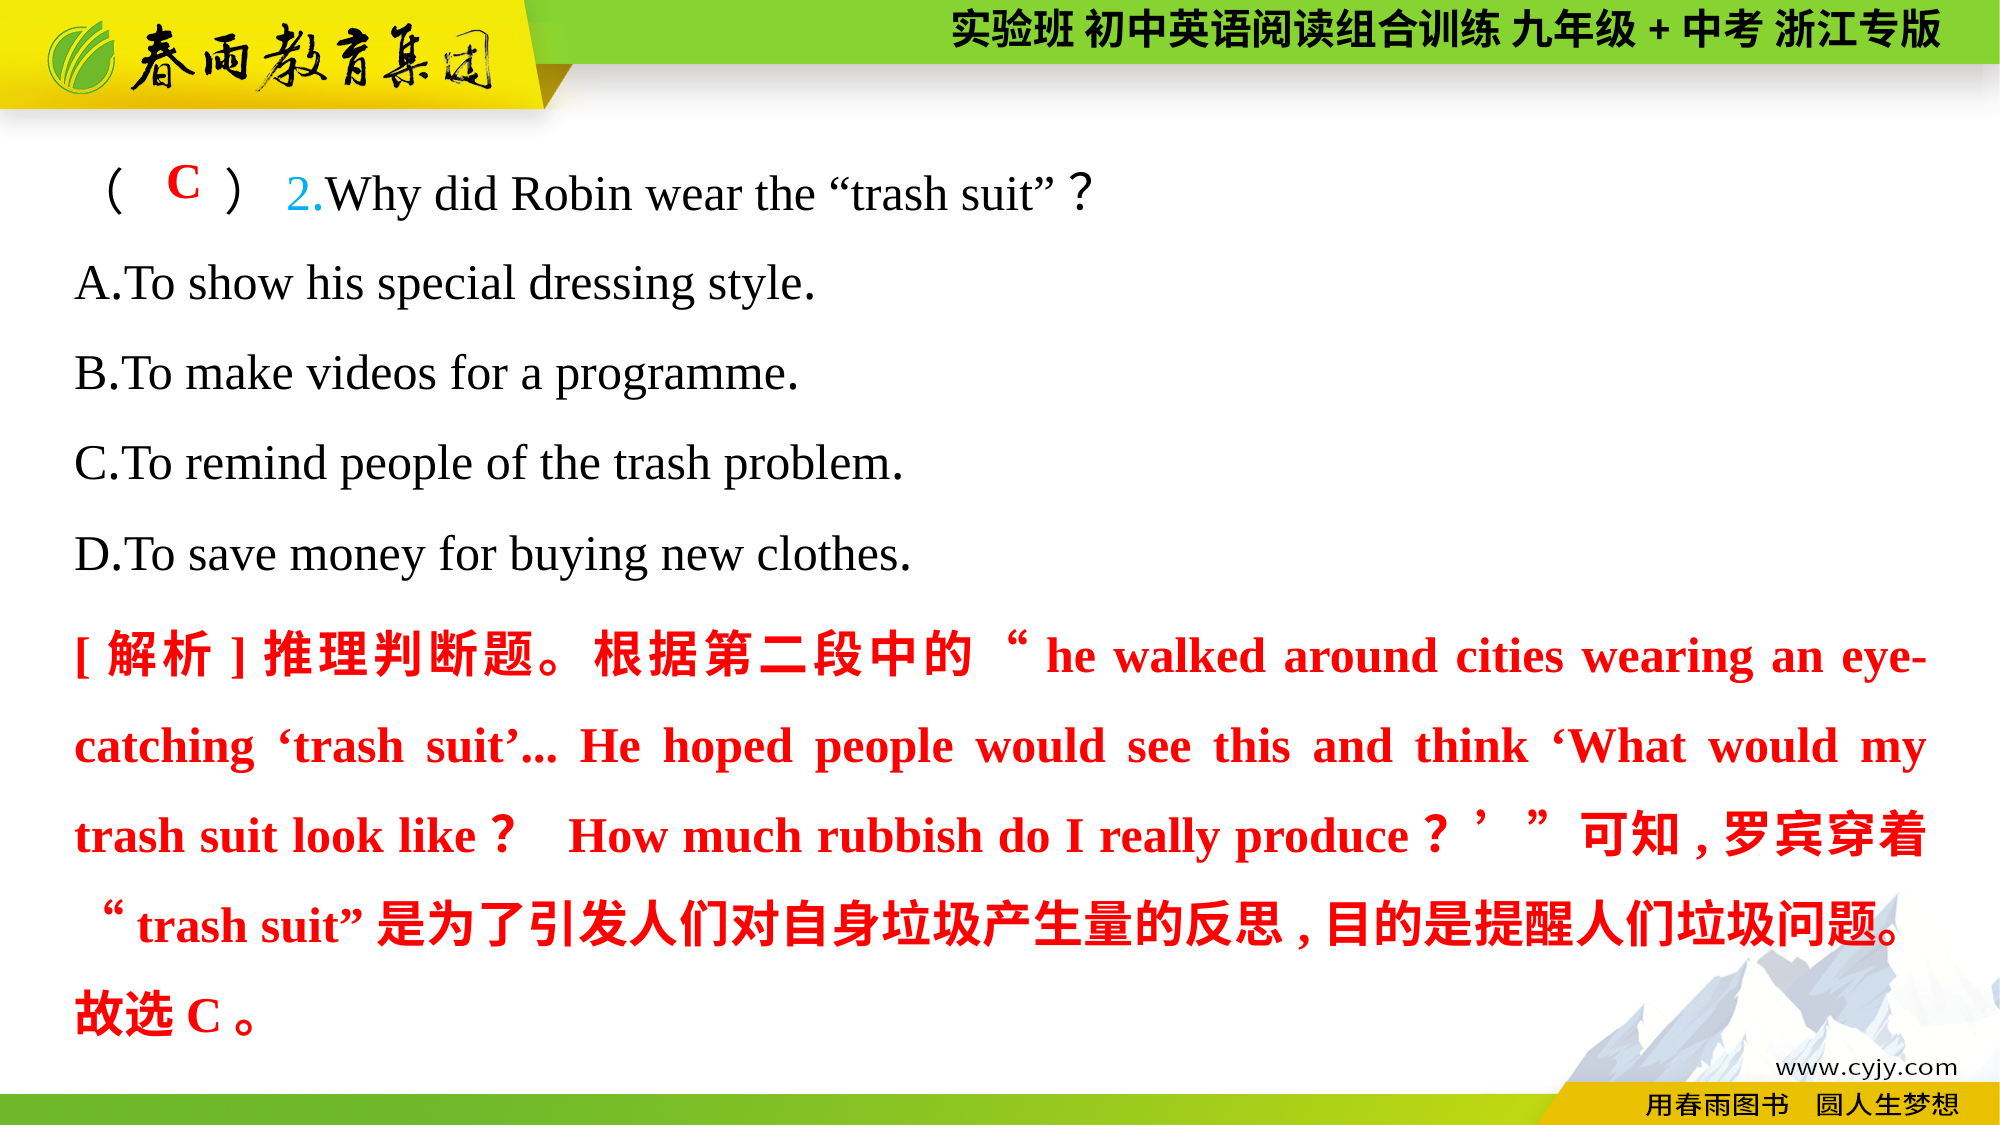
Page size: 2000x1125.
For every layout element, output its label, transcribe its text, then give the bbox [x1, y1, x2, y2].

list （ ）2.Why did Robin wear the “trash suit”？ A.To show his special dressing style. B.To make videos for a programme. C.To remind people of the trash problem. D.To save money for buying new clothes. [59, 122, 1944, 585]
text_box [解析]推理判断题。根据第二段中的“he walked around cities wearing an eye-catching ‘trash suit’... He hoped people would see this and think ‘What would my trash suit look like？ How much rubbish do I really produce？’”可知,罗宾穿着“trash suit”是为了引发人们对自身垃圾产生量的反思,目的是提醒人们垃圾问题。故选C。 [59, 585, 1944, 1051]
picture [0, 0, 2000, 1125]
text_box C [151, 141, 217, 217]
